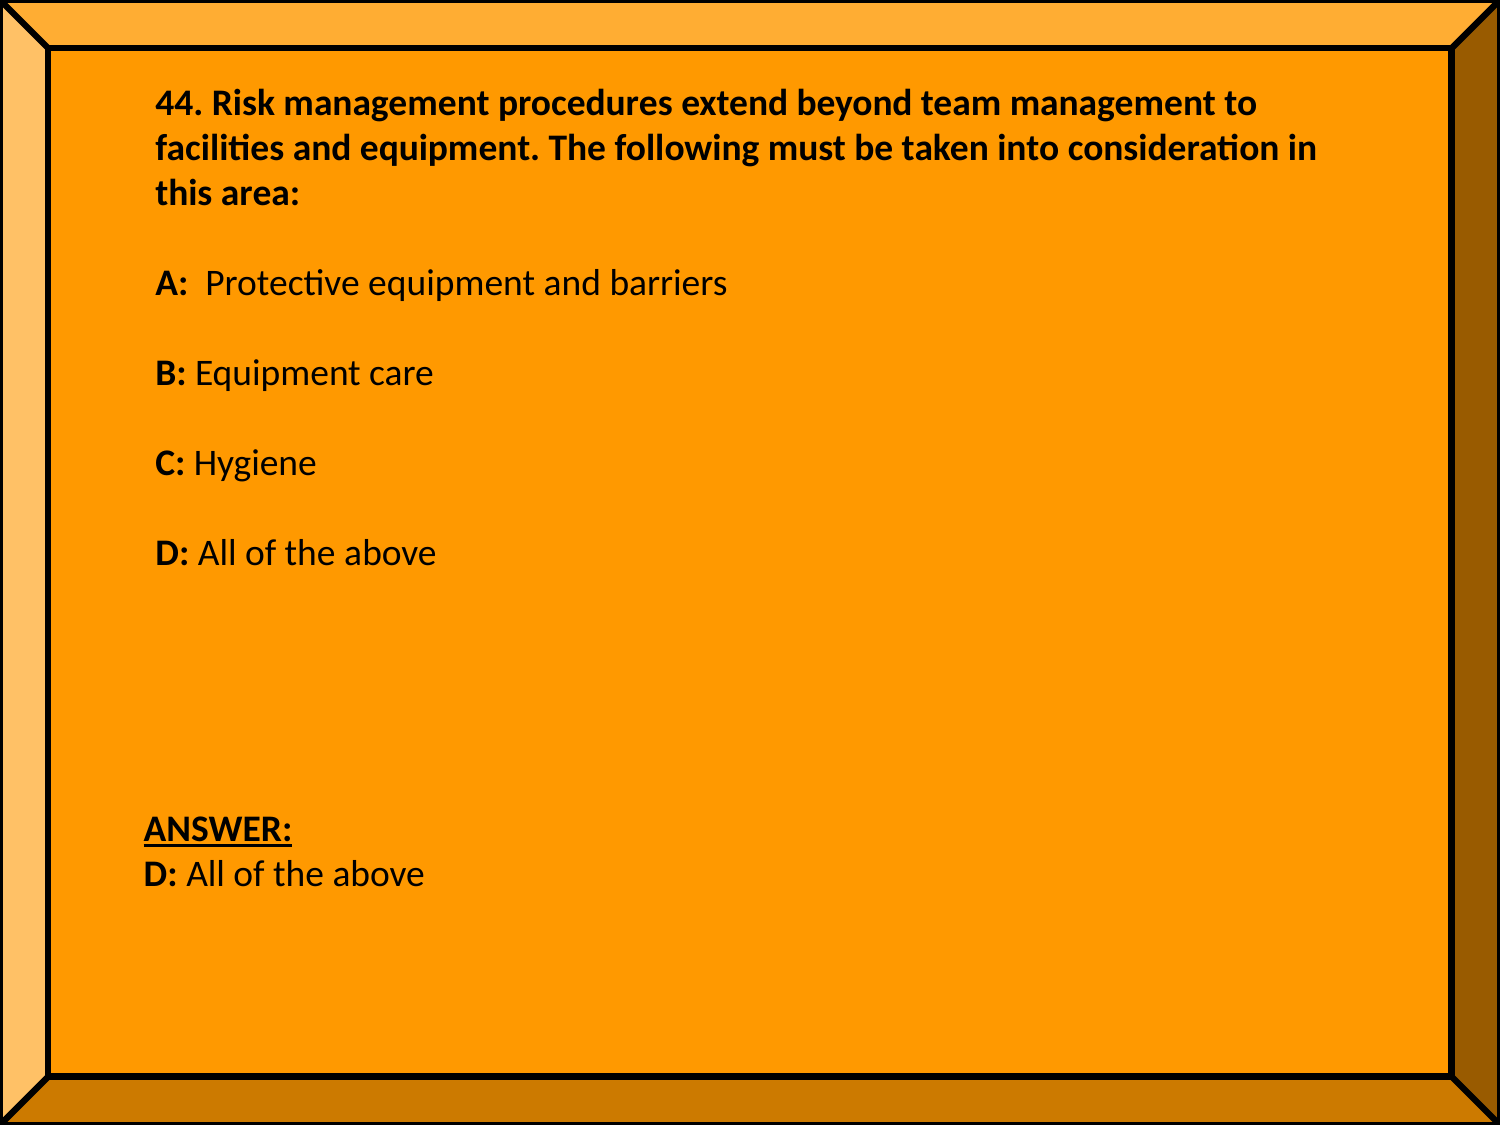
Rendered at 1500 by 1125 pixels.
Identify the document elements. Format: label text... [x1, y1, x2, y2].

text_box 44. Risk management procedures extend beyond team management to facilities and equipment. The following must be taken into consideration in this area: A: Protective equipment and barriers B: Equipment care C: Hygiene D: All of the above [140, 70, 1371, 625]
text_box ANSWER: D: All of the above [128, 796, 1383, 947]
